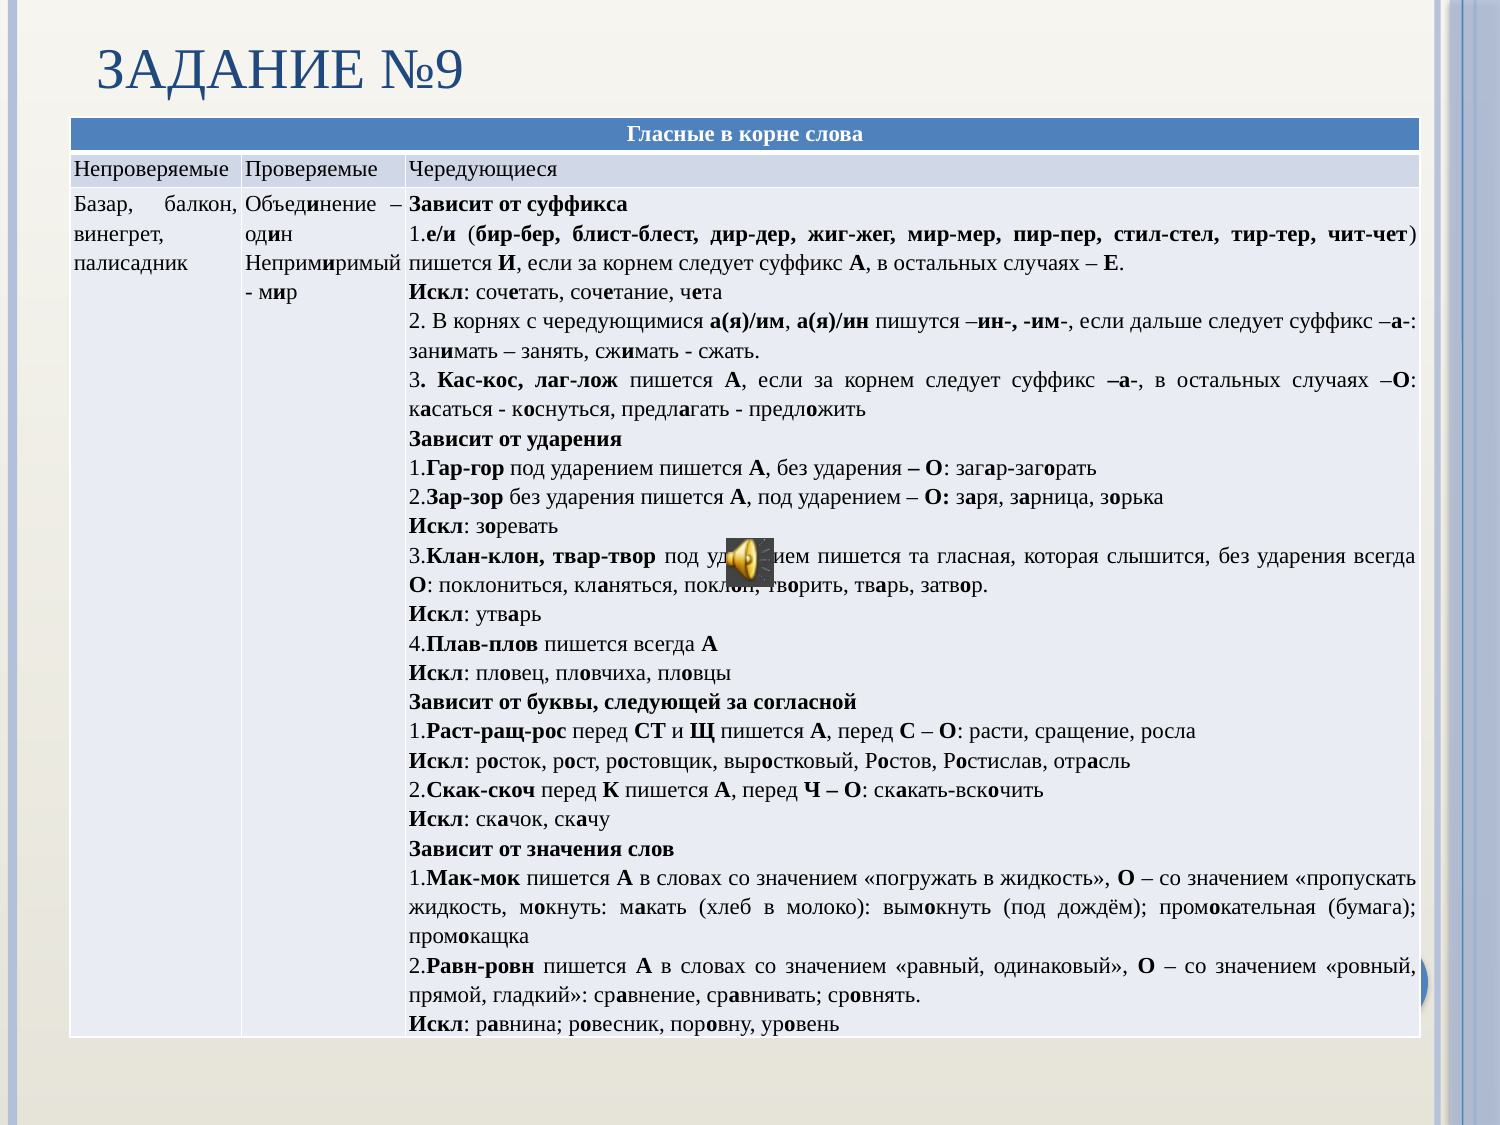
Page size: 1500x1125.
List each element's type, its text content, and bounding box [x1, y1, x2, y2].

title ЗАДАНИЕ №9 [82, 23, 1432, 108]
table_cell Зависит от суффикса 1.е/и (бир-бер, блист-блест, дир-дер, жиг-жег, мир-мер, пир-пер, стил-стел, тир-тер, чит-чет) пишется И, если за корнем следует суффикс А, в остальных случаях – Е. Искл: сочетать, сочетание, чета 2. В корнях с чередующимися а(я)/им, а(я)/ин пишутся –ин-, -им-, если дальше следует суффикс –а-: занимать – занять, сжимать - сжать. 3. Кас-кос, лаг-лож пишется А, если за корнем следует суффикс –а-, в остальных случаях –О: касаться - коснуться, предлагать - предложить Зависит от ударения 1.Гар-гор под ударением пишется А, без ударения – О: загар-загорать 2.Зар-зор без ударения пишется А, под ударением – О: заря, зарница, зорька Искл: зоревать 3.Клан-клон, твар-твор под ударением пишется та гласная, которая слышится, без ударения всегда О: поклониться, кланяться, поклон; творить, тварь, затвор. Искл: утварь 4.Плав-плов пишется всегда А Искл: пловец, пловчиха, пловцы Зависит от буквы, следующей за согласной 1.Раст-ращ-рос перед СТ и Щ пишется А, перед С – О: расти, сращение, росла Искл: росток, рост, ростовщик, выростковый, Ростов, Ростислав, отрасль 2.Скак-скоч перед К пишется А, перед Ч – О: скакать-вскочить Искл: скачок, скачу Зависит от значения слов 1.Мак-мок пишется А в словах со значением «погружать в жидкость», О – со значением «пропускать жидкость, мокнуть: макать (хлеб в молоко): вымокнуть (под дождём); промокательная (бумага); промокащка 2.Равн-ровн пишется А в словах со значением «равный, одинаковый», О – со значением «ровный, прямой, гладкий»: сравнение, сравнивать; сровнять. Искл: равнина; ровесник, поровну, уровень [406, 188, 1419, 1036]
table_cell Проверяемые [242, 155, 405, 187]
picture [724, 537, 776, 588]
table_cell Чередующиеся [406, 155, 1419, 187]
table_cell Базар, балкон, винегрет, палисадник [71, 188, 241, 1036]
table_cell Непроверяемые [71, 155, 241, 187]
table_cell Объединение – один Непримиримый - мир [242, 188, 405, 1036]
table_header Гласные в корне слова [71, 118, 1419, 150]
